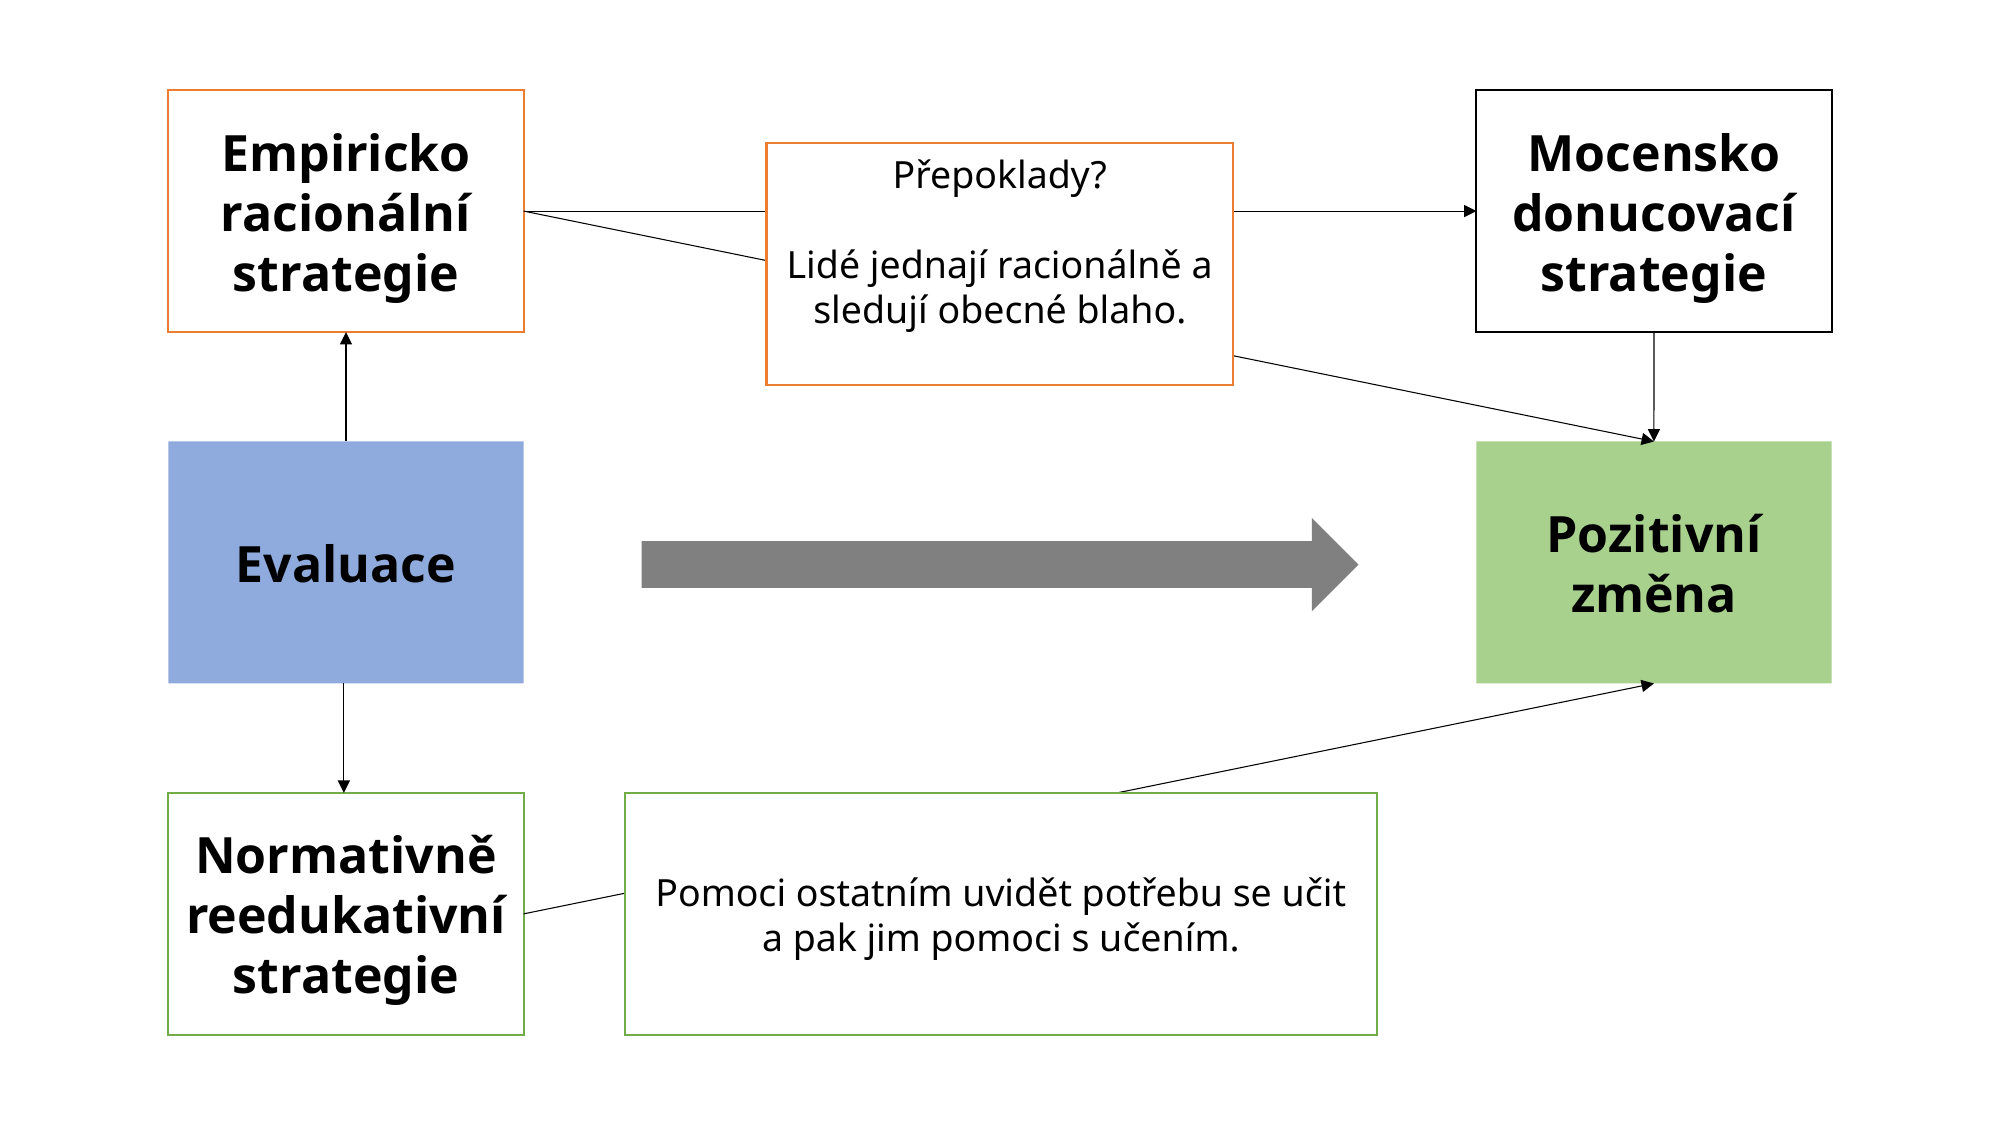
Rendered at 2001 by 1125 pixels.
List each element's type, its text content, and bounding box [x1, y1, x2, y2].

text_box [523, 683, 1654, 914]
text_box Normativně reedukativní strategie [167, 792, 525, 1036]
text_box Pozitivní změna [1475, 440, 1833, 684]
text_box Mocensko donucovací strategie [1475, 89, 1833, 333]
text_box [640, 515, 1360, 614]
text_box Přepoklady? Lidé jednají racionálně a sledují obecné blaho. [765, 142, 1234, 210]
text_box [523, 210, 1654, 442]
text_box Empiricko racionální strategie [167, 89, 525, 333]
text_box Pomoci ostatním uvidět potřebu se učit a pak jim pomoci s učením. [624, 914, 1378, 1036]
text_box Evaluace [167, 440, 525, 684]
